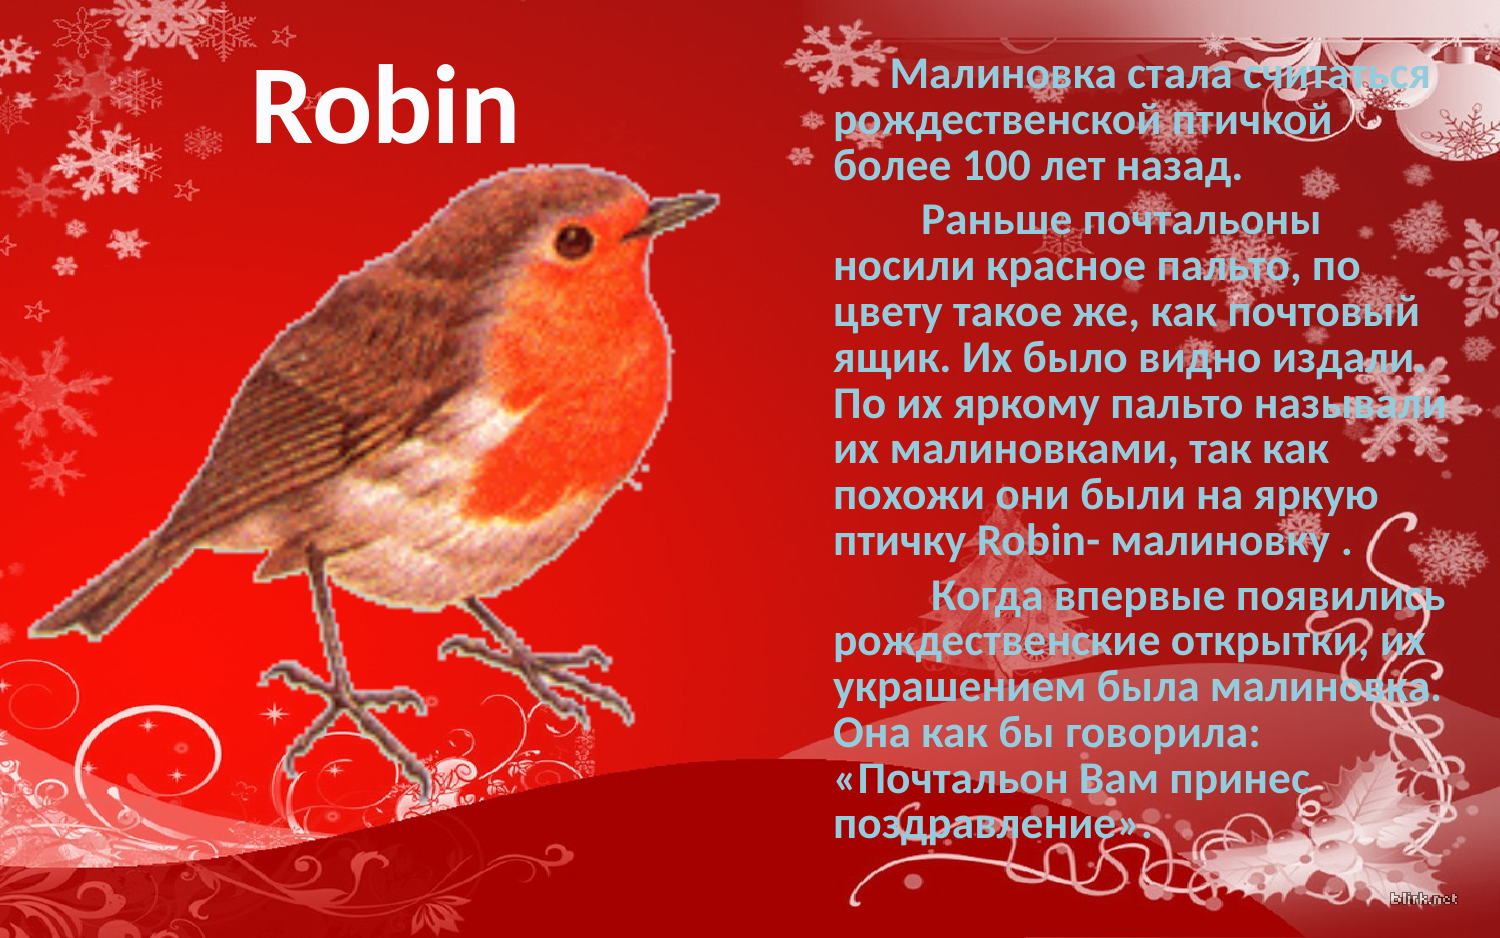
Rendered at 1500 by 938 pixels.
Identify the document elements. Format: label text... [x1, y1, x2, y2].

list Малиновка стала считаться рождественской птичкой более 100 лет назад. Раньше почтальоны носили красное пальто, по цвету такое же, как почтовый ящик. Их было видно издали. По их яркому пальто называли их малиновками, так как похожи они были на яркую птичку Robin- малиновку . Когда впервые появились рождественские открытки, их украшением была малиновка. Она как бы говорила: «Почтальон Вам принес поздравление». [762, 46, 1465, 891]
picture [0, 0, 1500, 938]
text_box Robin [235, 23, 536, 150]
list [11, 151, 751, 821]
